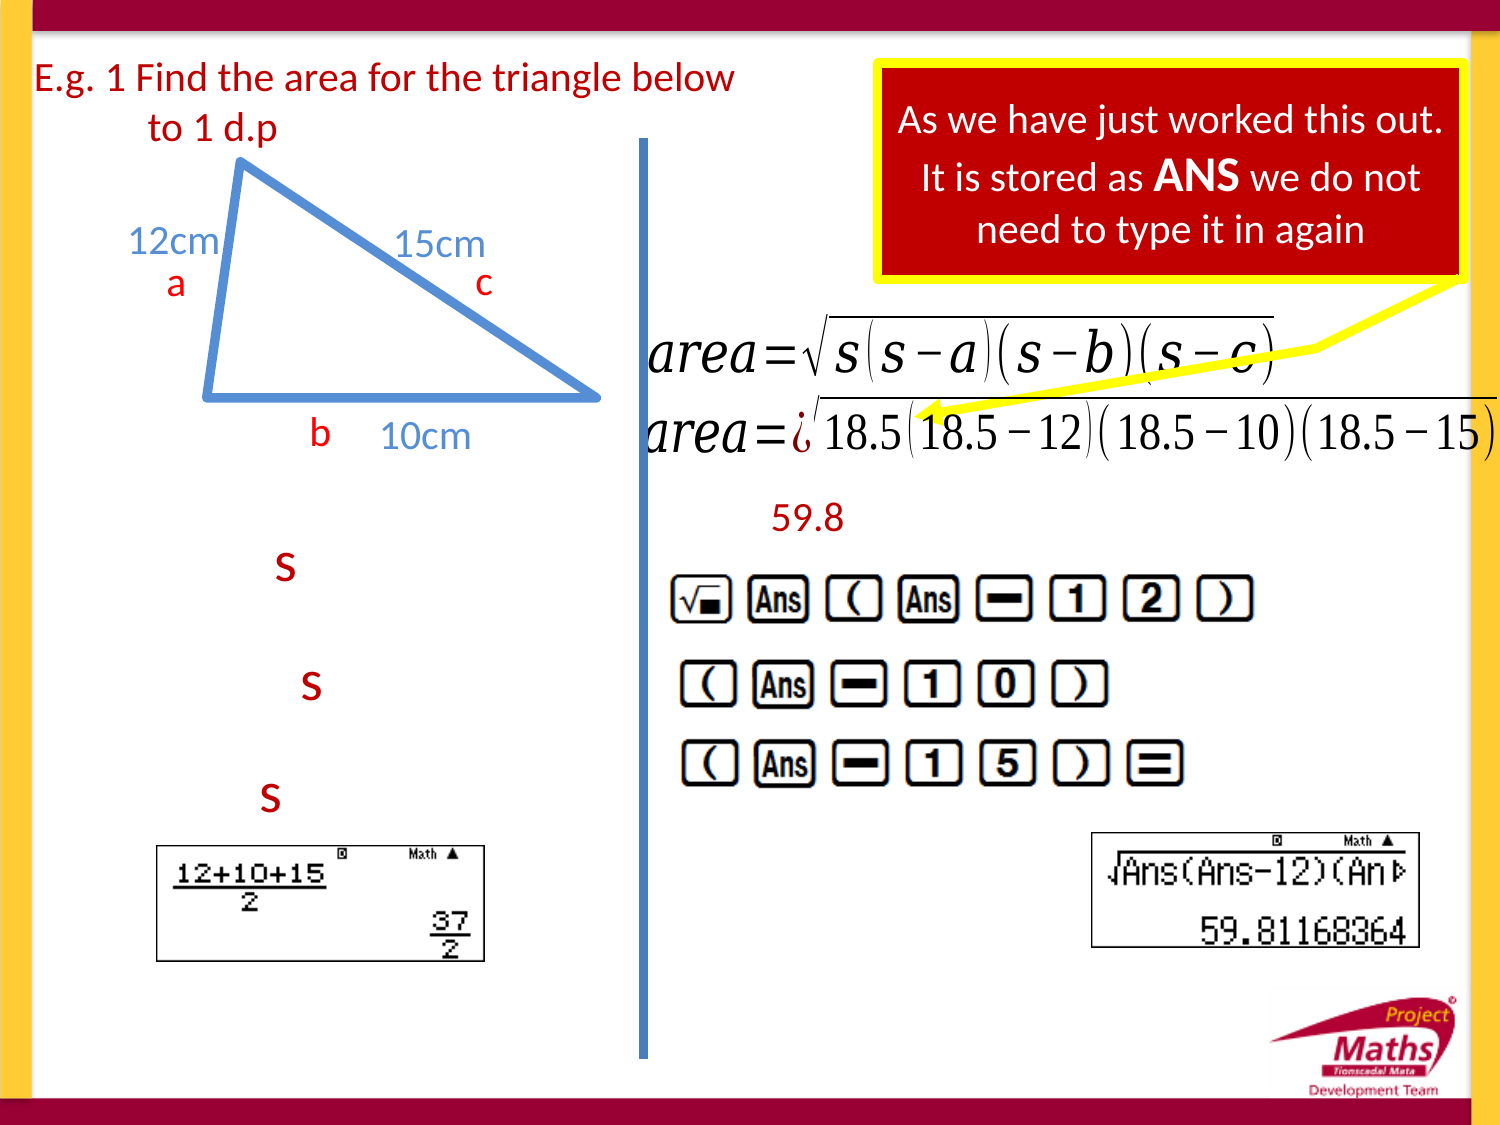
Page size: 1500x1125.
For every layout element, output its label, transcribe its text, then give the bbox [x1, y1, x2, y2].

text_box 15cm [378, 208, 502, 273]
text_box E.g. 1 Find the area for the triangle below to 1 d.p [18, 42, 751, 208]
picture [1091, 832, 1420, 949]
text_box a [151, 270, 202, 312]
text_box b [294, 397, 347, 462]
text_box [648, 393, 1500, 467]
picture [156, 845, 485, 962]
text_box c [460, 246, 509, 311]
picture [671, 652, 1119, 722]
picture [671, 729, 1188, 804]
text_box 10cm [364, 400, 509, 566]
text_box [204, 159, 599, 401]
text_box As we have just worked this out. It is stored as ANS we do not need to type it in again [876, 61, 1466, 392]
picture [663, 562, 1261, 630]
picture [1269, 987, 1466, 1098]
text_box 12cm [112, 205, 236, 270]
